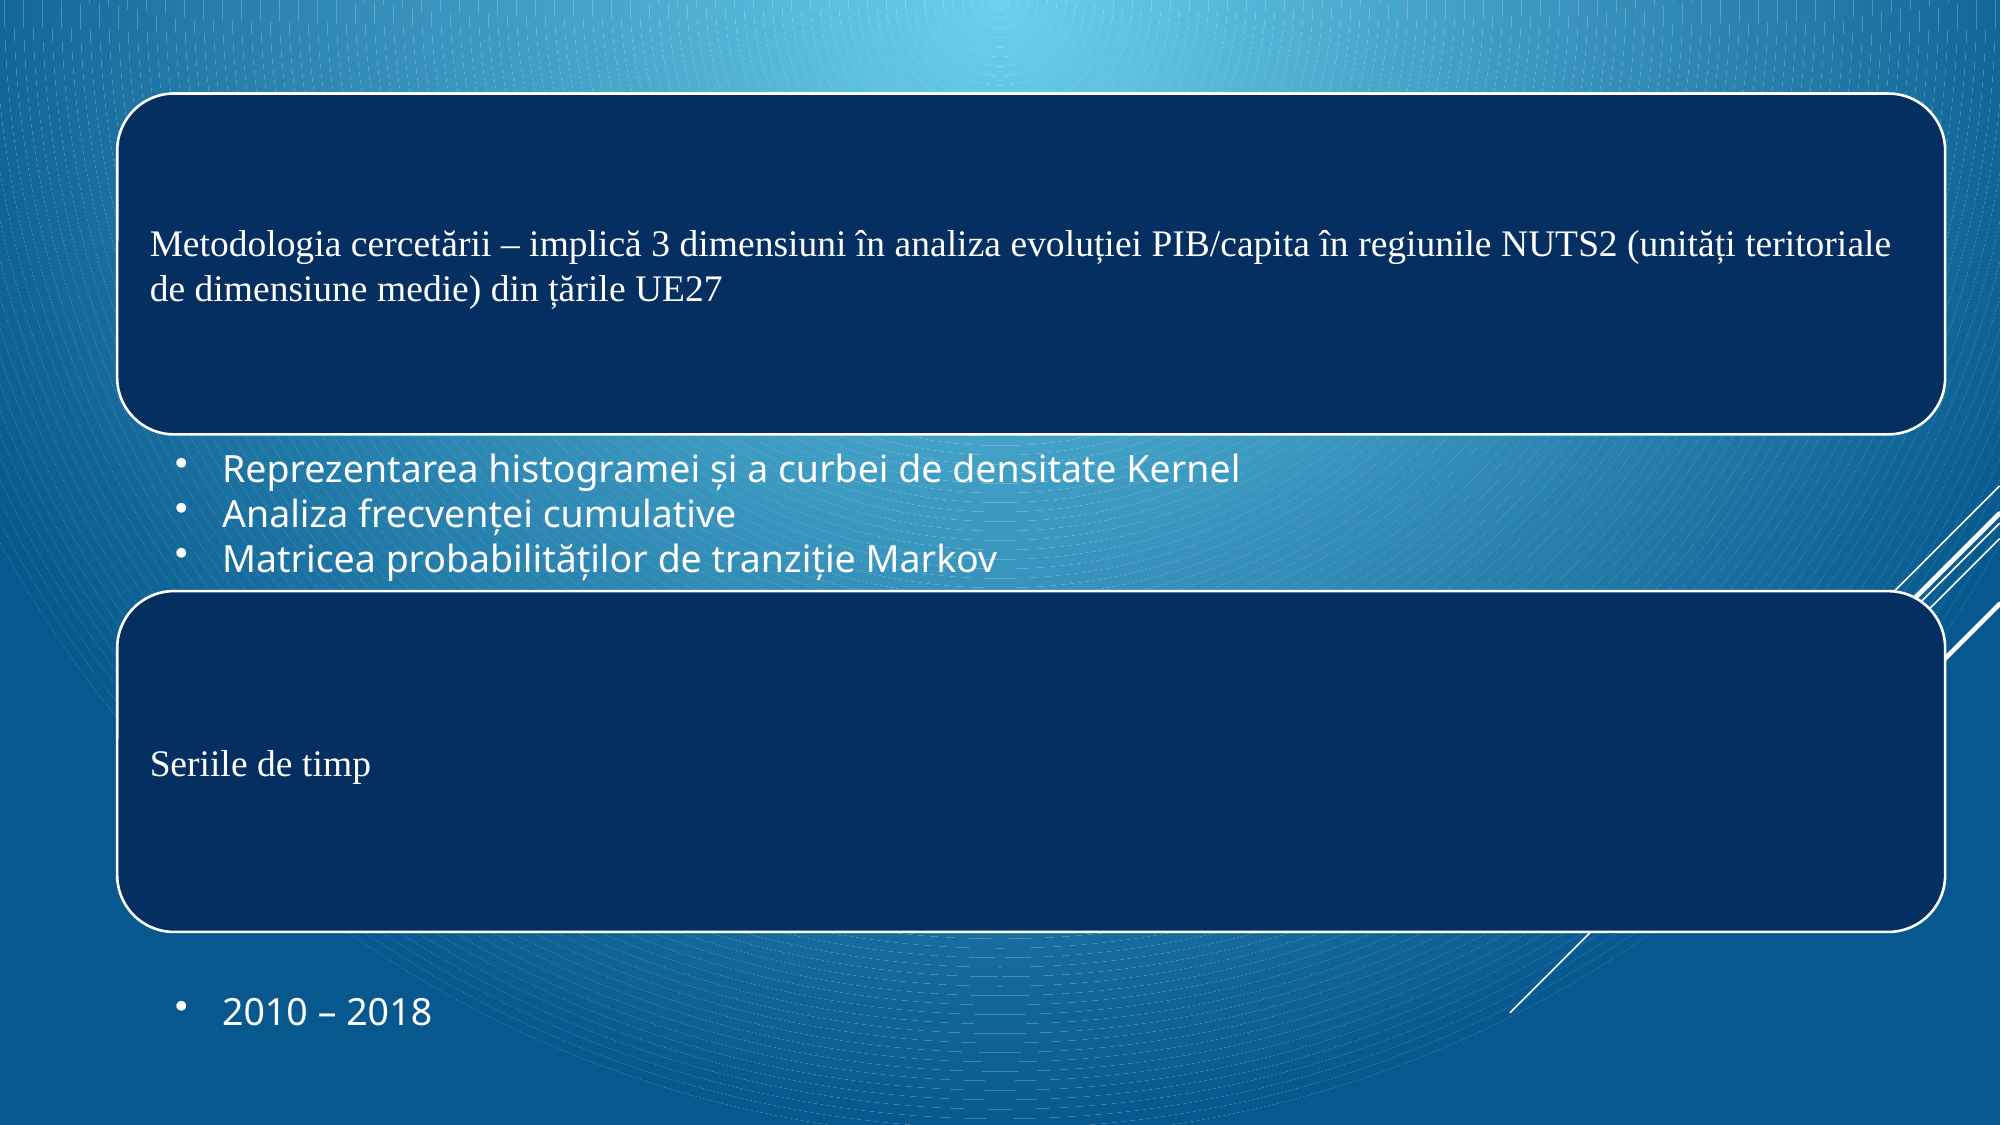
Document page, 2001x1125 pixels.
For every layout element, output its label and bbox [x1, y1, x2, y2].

text_box [116, 93, 1946, 1089]
